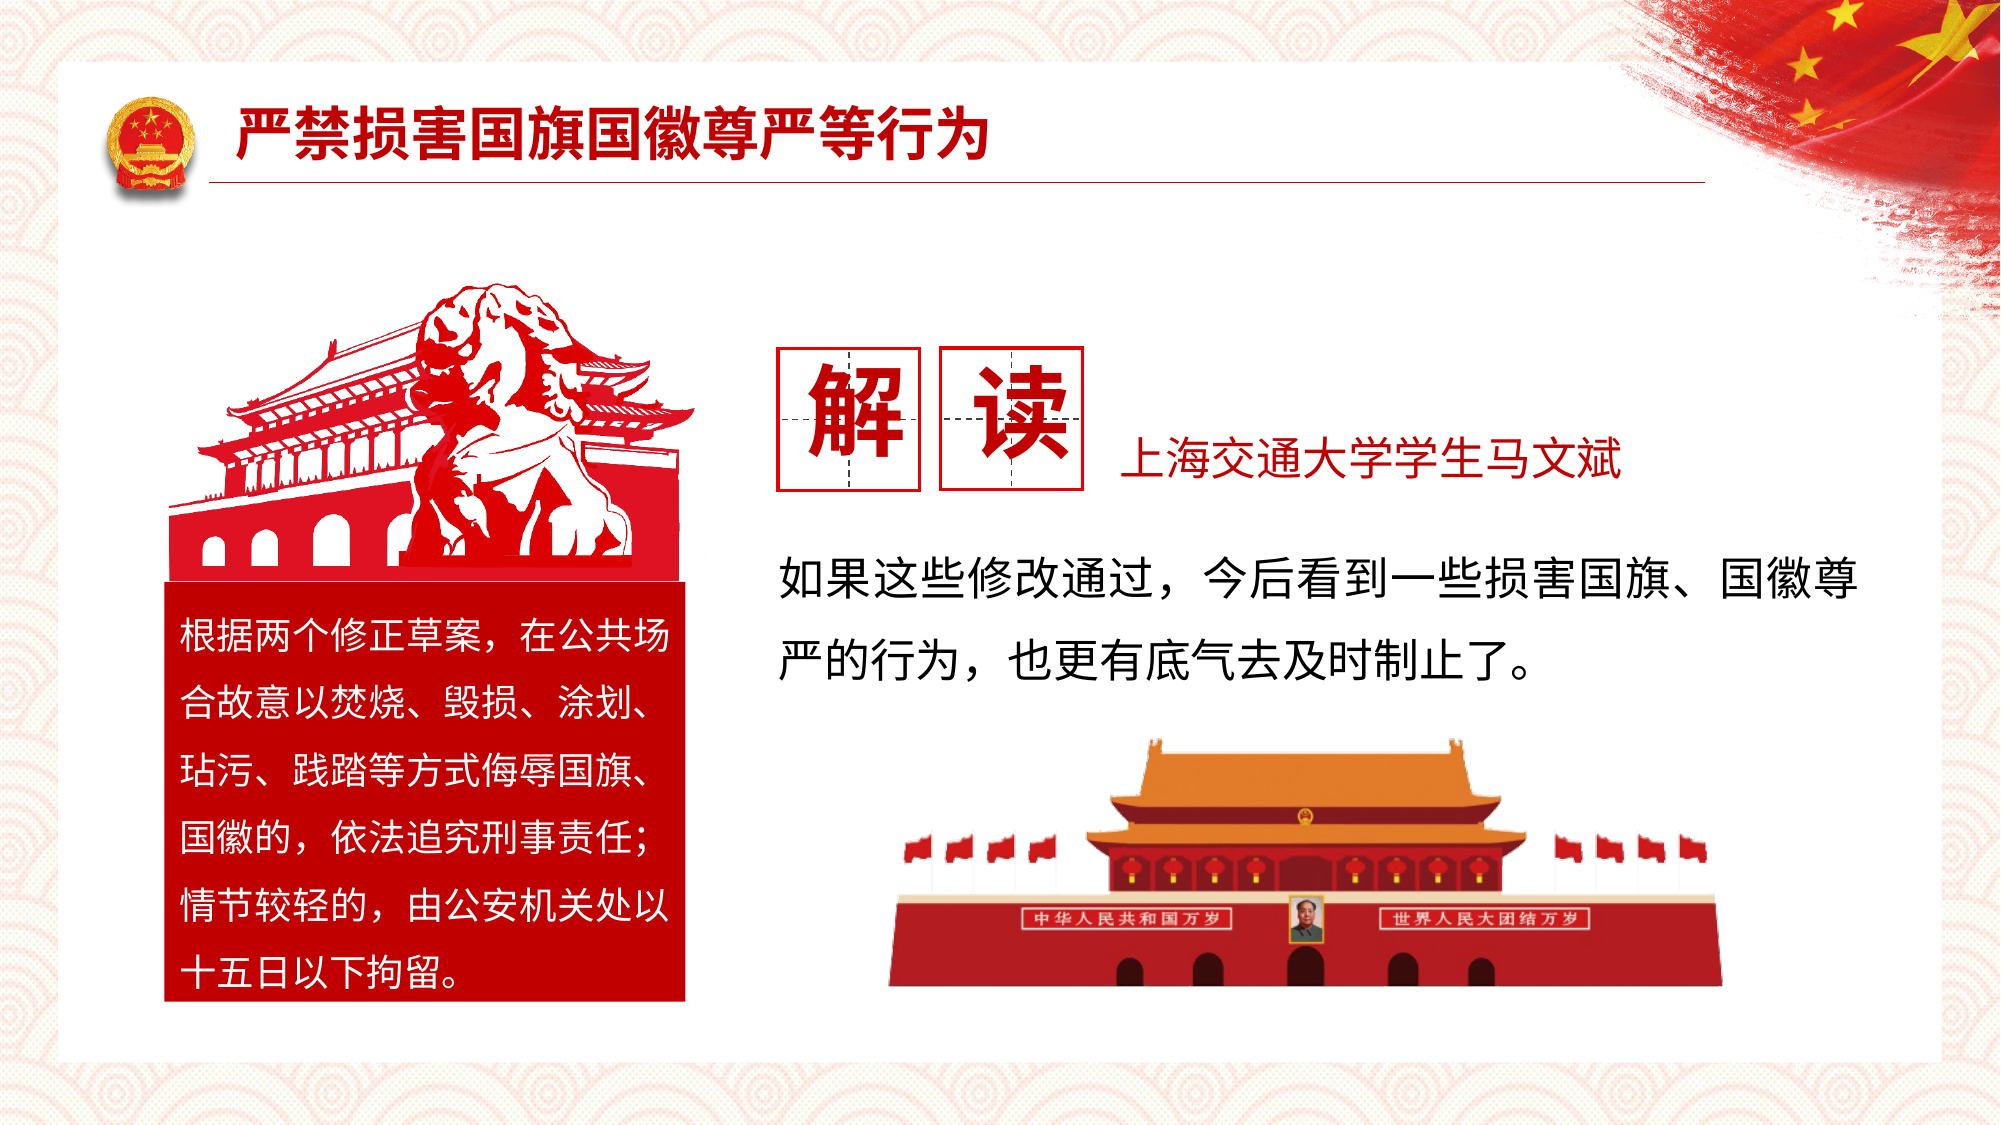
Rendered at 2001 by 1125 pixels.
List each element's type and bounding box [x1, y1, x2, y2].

picture [0, 0, 2000, 1125]
text_box [940, 341, 1083, 490]
text_box [778, 340, 920, 491]
